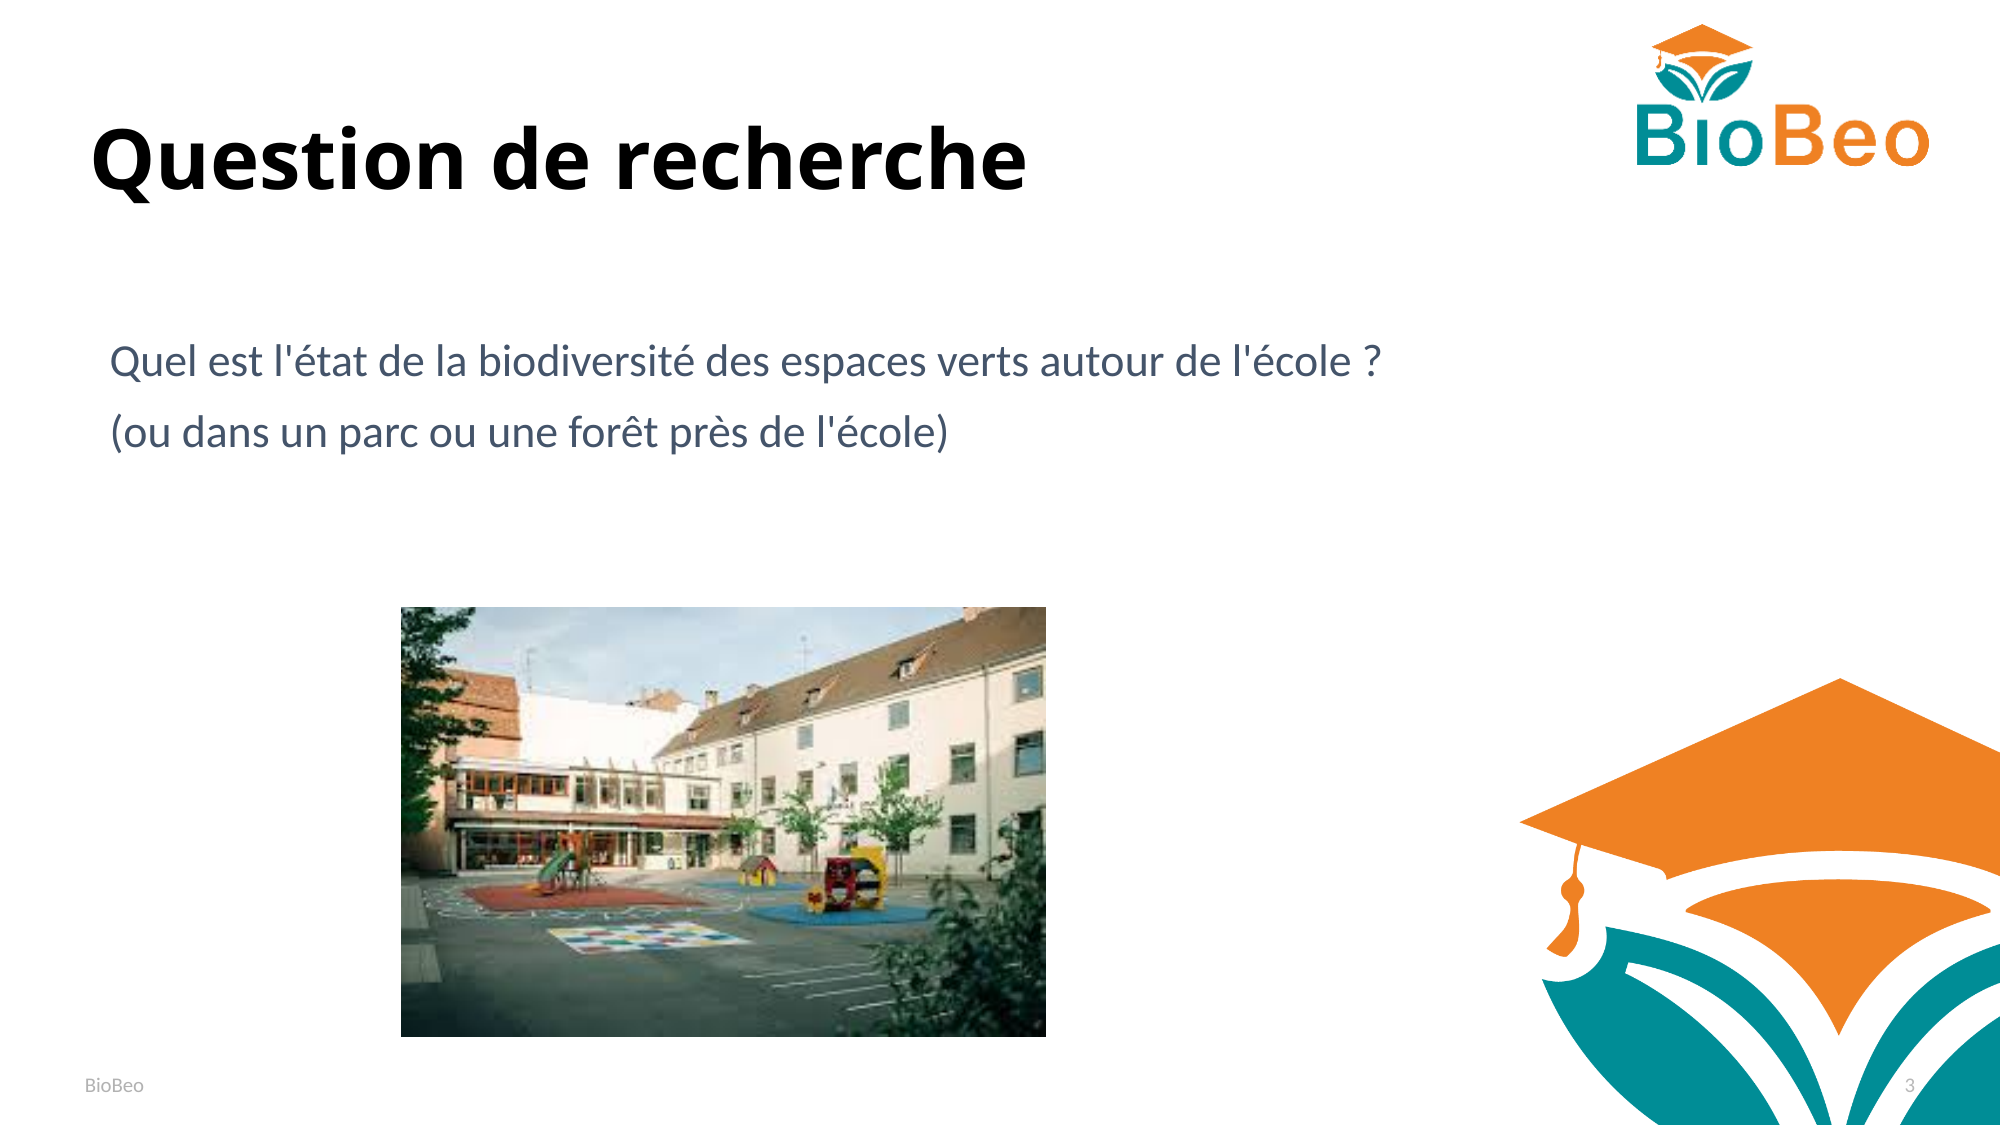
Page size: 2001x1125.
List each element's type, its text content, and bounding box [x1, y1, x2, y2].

slide_number 3 [1818, 1065, 1931, 1103]
picture [1635, 22, 1931, 88]
picture [401, 607, 1046, 1037]
picture [1478, 618, 2000, 1125]
title Question de recherche [74, 88, 1935, 237]
subtitle Quel est l'état de la biodiversité des espaces verts autour de l'école ? (ou dans un parc ou une forêt près de l'école) [94, 329, 1748, 503]
footer BioBeo [69, 1065, 1805, 1103]
